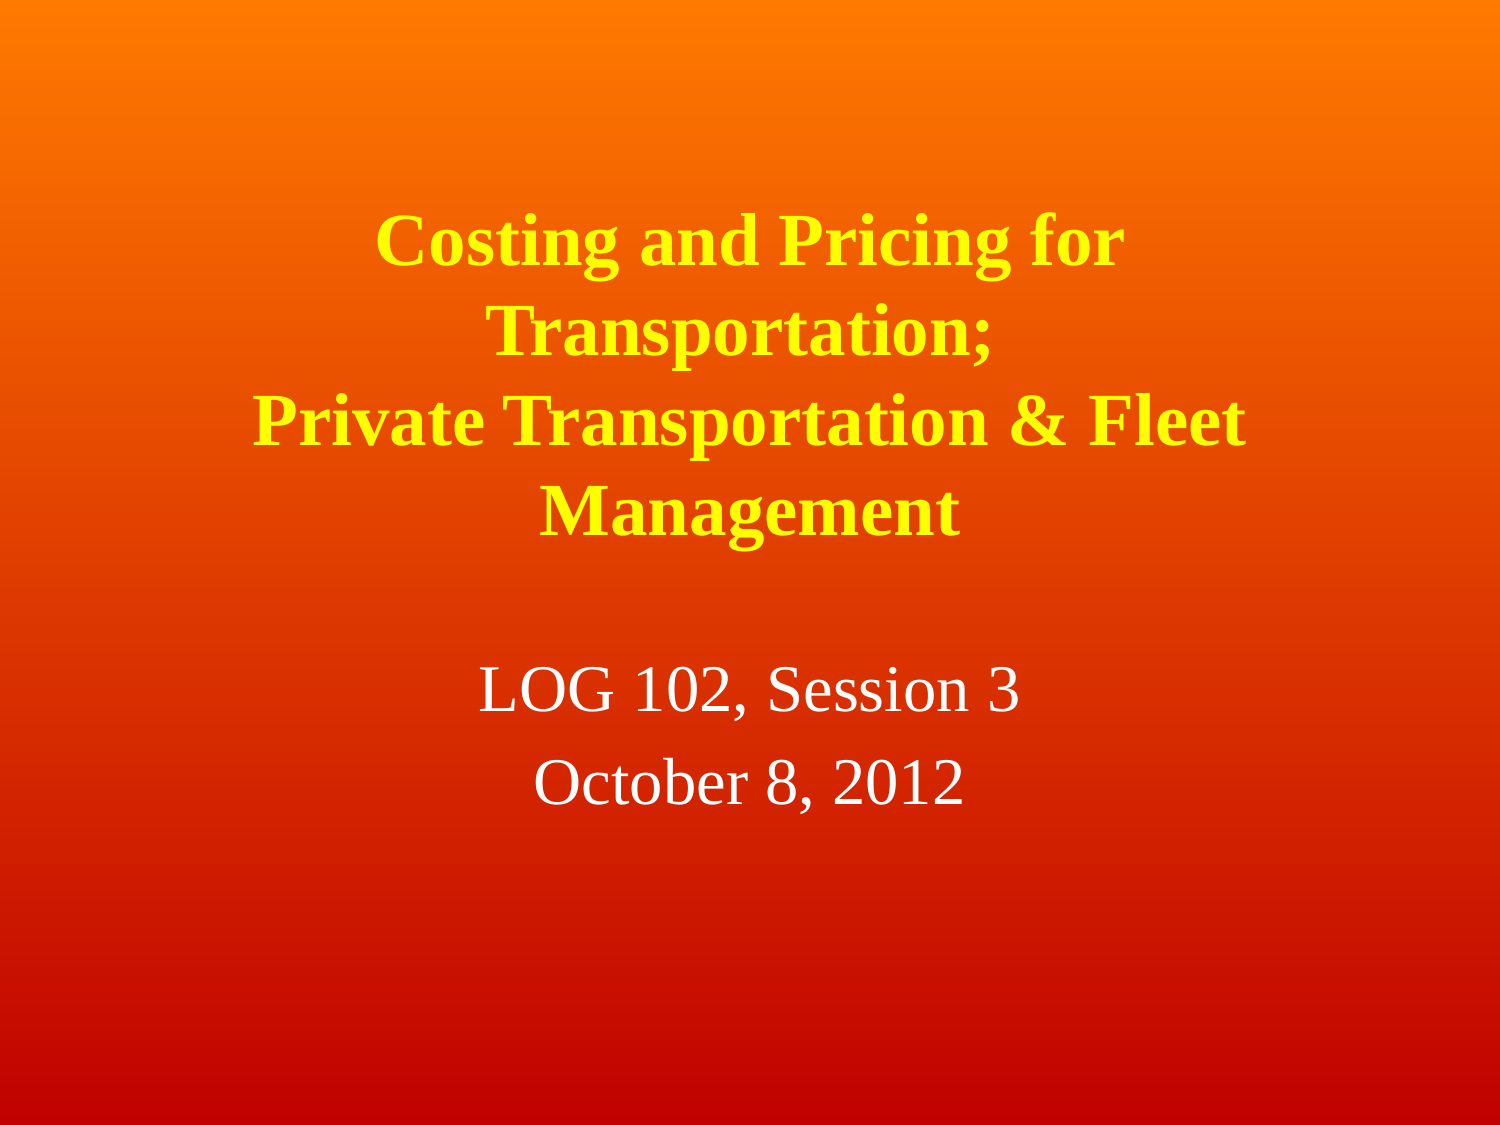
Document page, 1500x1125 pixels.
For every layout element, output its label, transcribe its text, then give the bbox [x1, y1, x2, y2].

subtitle LOG 102, Session 3 October 8, 2012 [224, 637, 1276, 926]
title Costing and Pricing for Transportation; Private Transportation & Fleet Management [112, 149, 1388, 591]
